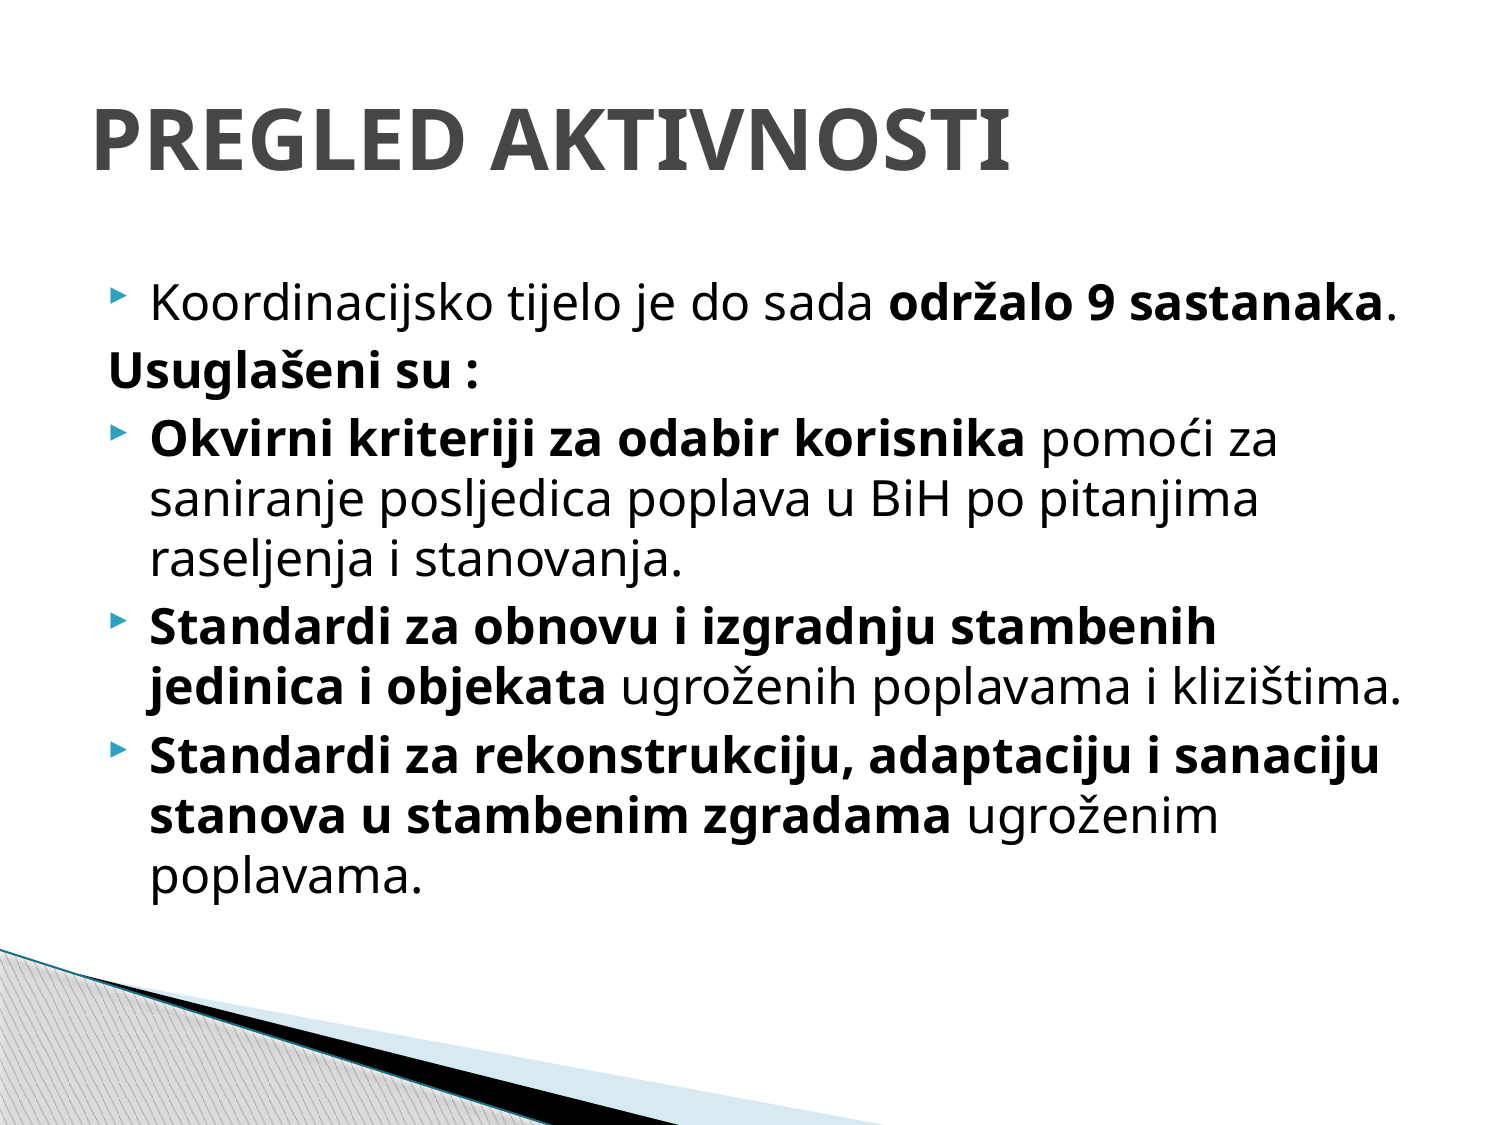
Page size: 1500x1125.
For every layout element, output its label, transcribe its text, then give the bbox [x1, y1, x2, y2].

list Koordinacijsko tijelo je do sada održalo 9 sastanaka. Usuglašeni su : Okvirni kriteriji za odabir korisnika pomoći za saniranje posljedica poplava u BiH po pitanjima raseljenja i stanovanja. Standardi za obnovu i izgradnju stambenih jedinica i objekata ugroženih poplavama i klizištima. Standardi za rekonstrukciju, adaptaciju i sanaciju stanova u stambenim zgradama ugroženim poplavama. [75, 262, 1424, 1071]
title PREGLED AKTIVNOSTI [75, 52, 1263, 220]
